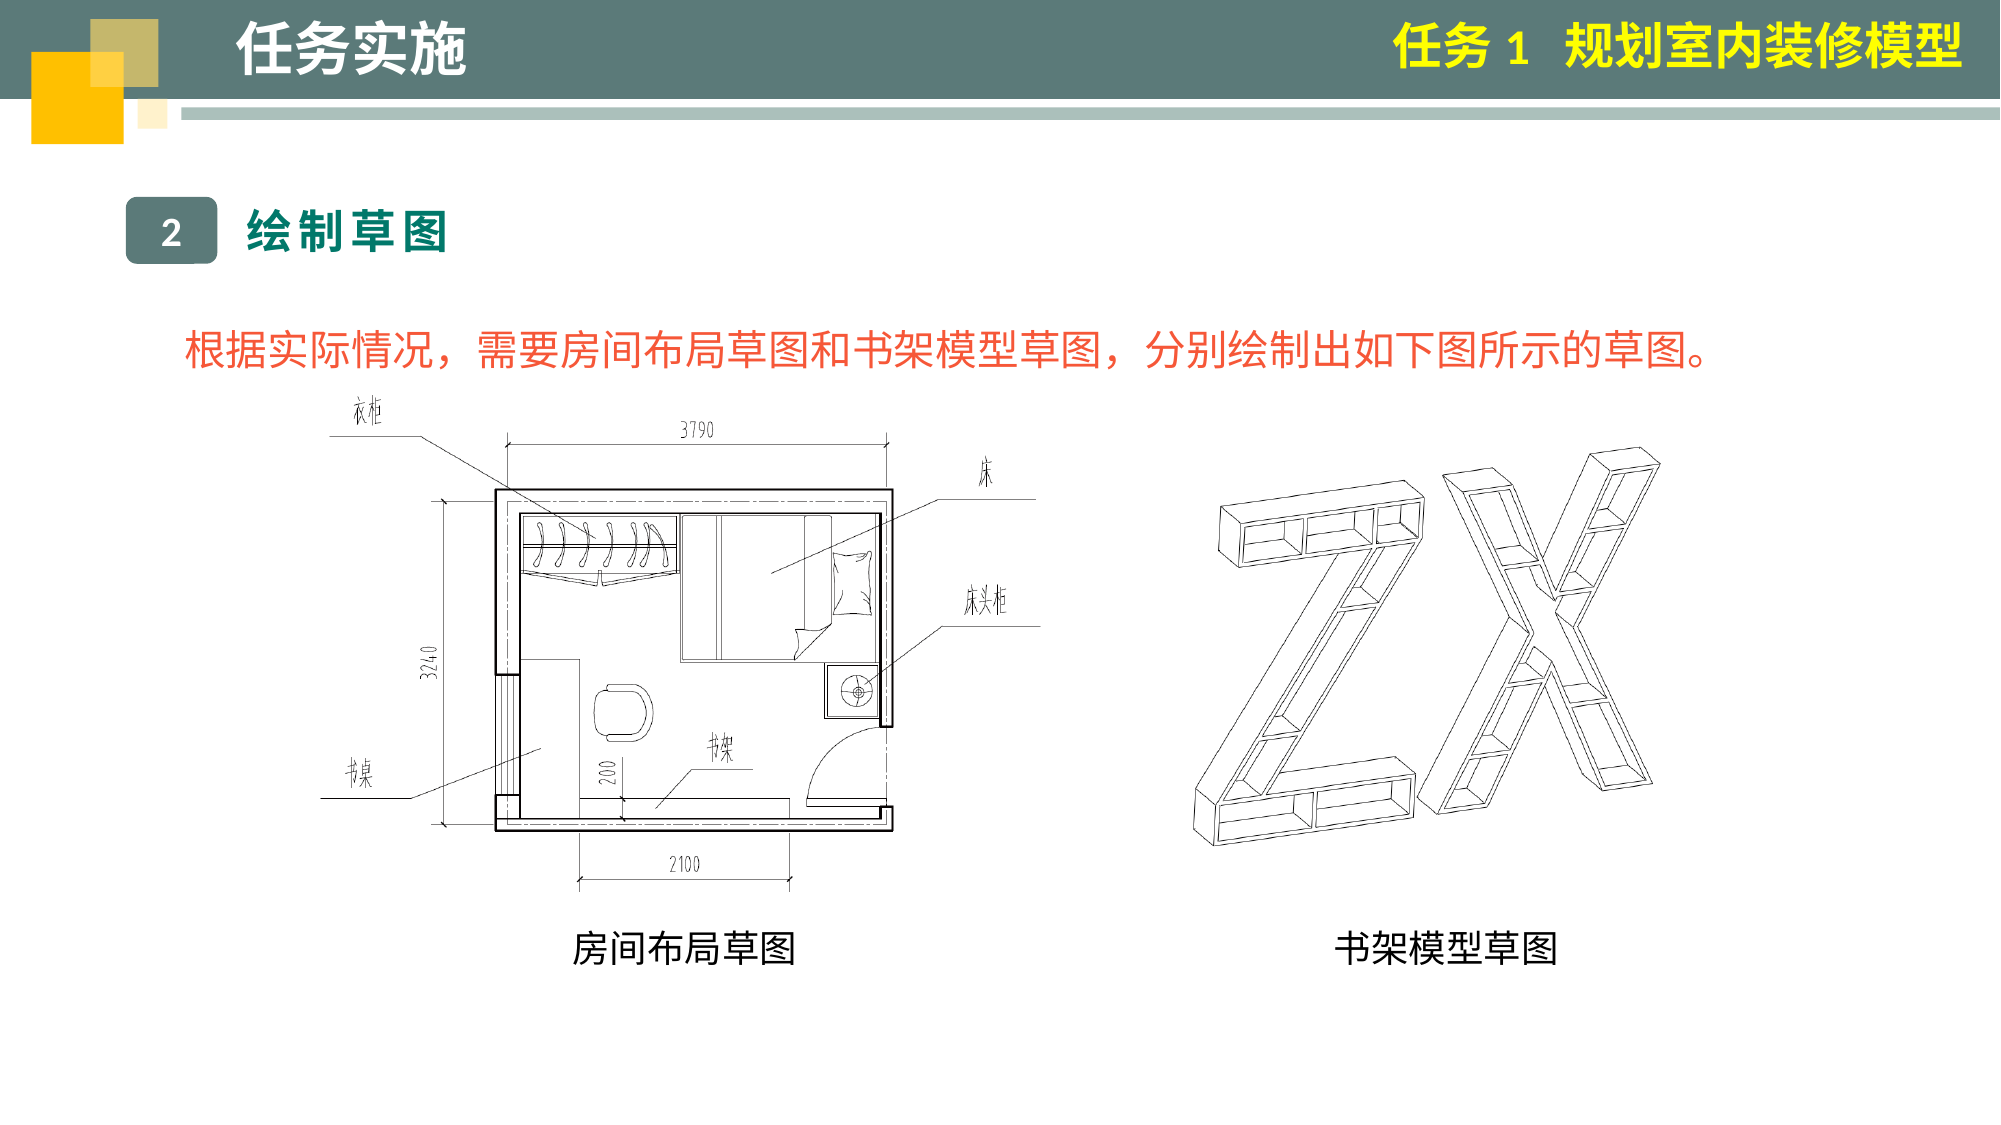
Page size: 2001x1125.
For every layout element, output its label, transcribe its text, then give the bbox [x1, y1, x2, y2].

picture [303, 382, 1052, 899]
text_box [0, 0, 2000, 145]
picture [1180, 417, 1669, 864]
text_box 书架模型草图 [1318, 917, 1584, 977]
text_box 根据实际情况，需要房间布局草图和书架模型草图，分别绘制出如下图所示的草图。 [86, 316, 1756, 382]
text_box 房间布局草图 [557, 917, 853, 977]
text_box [125, 195, 948, 266]
